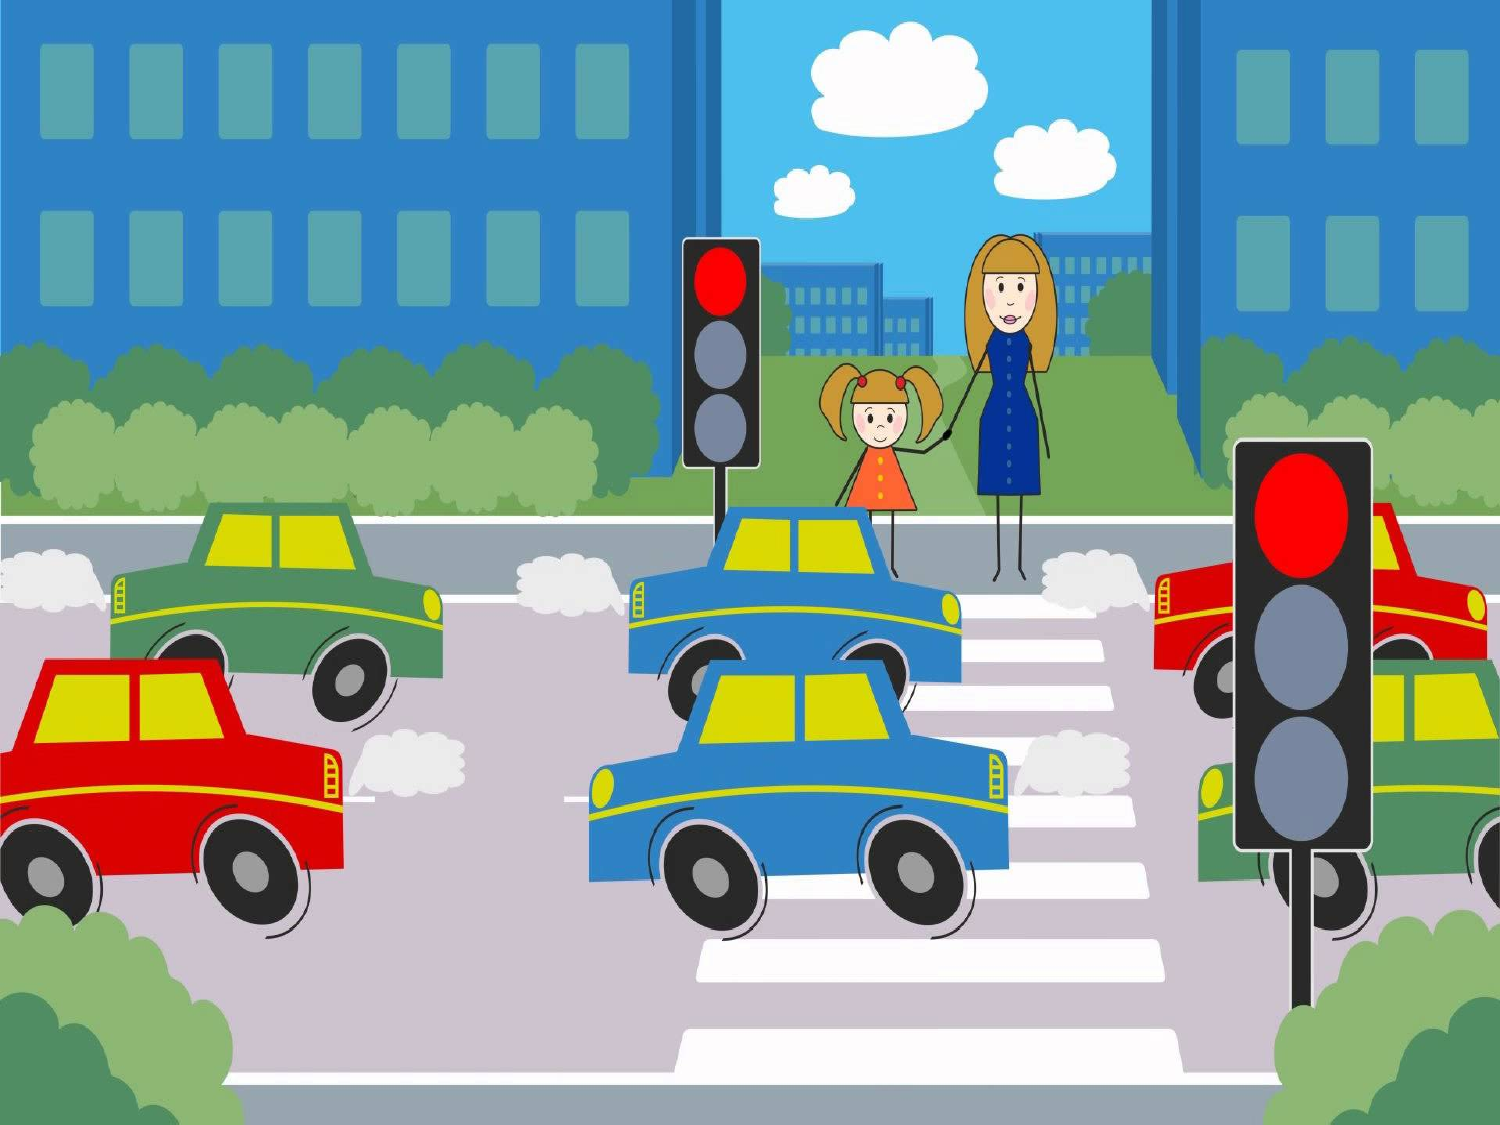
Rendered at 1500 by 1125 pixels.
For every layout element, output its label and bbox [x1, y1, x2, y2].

list [0, 0, 1500, 1125]
